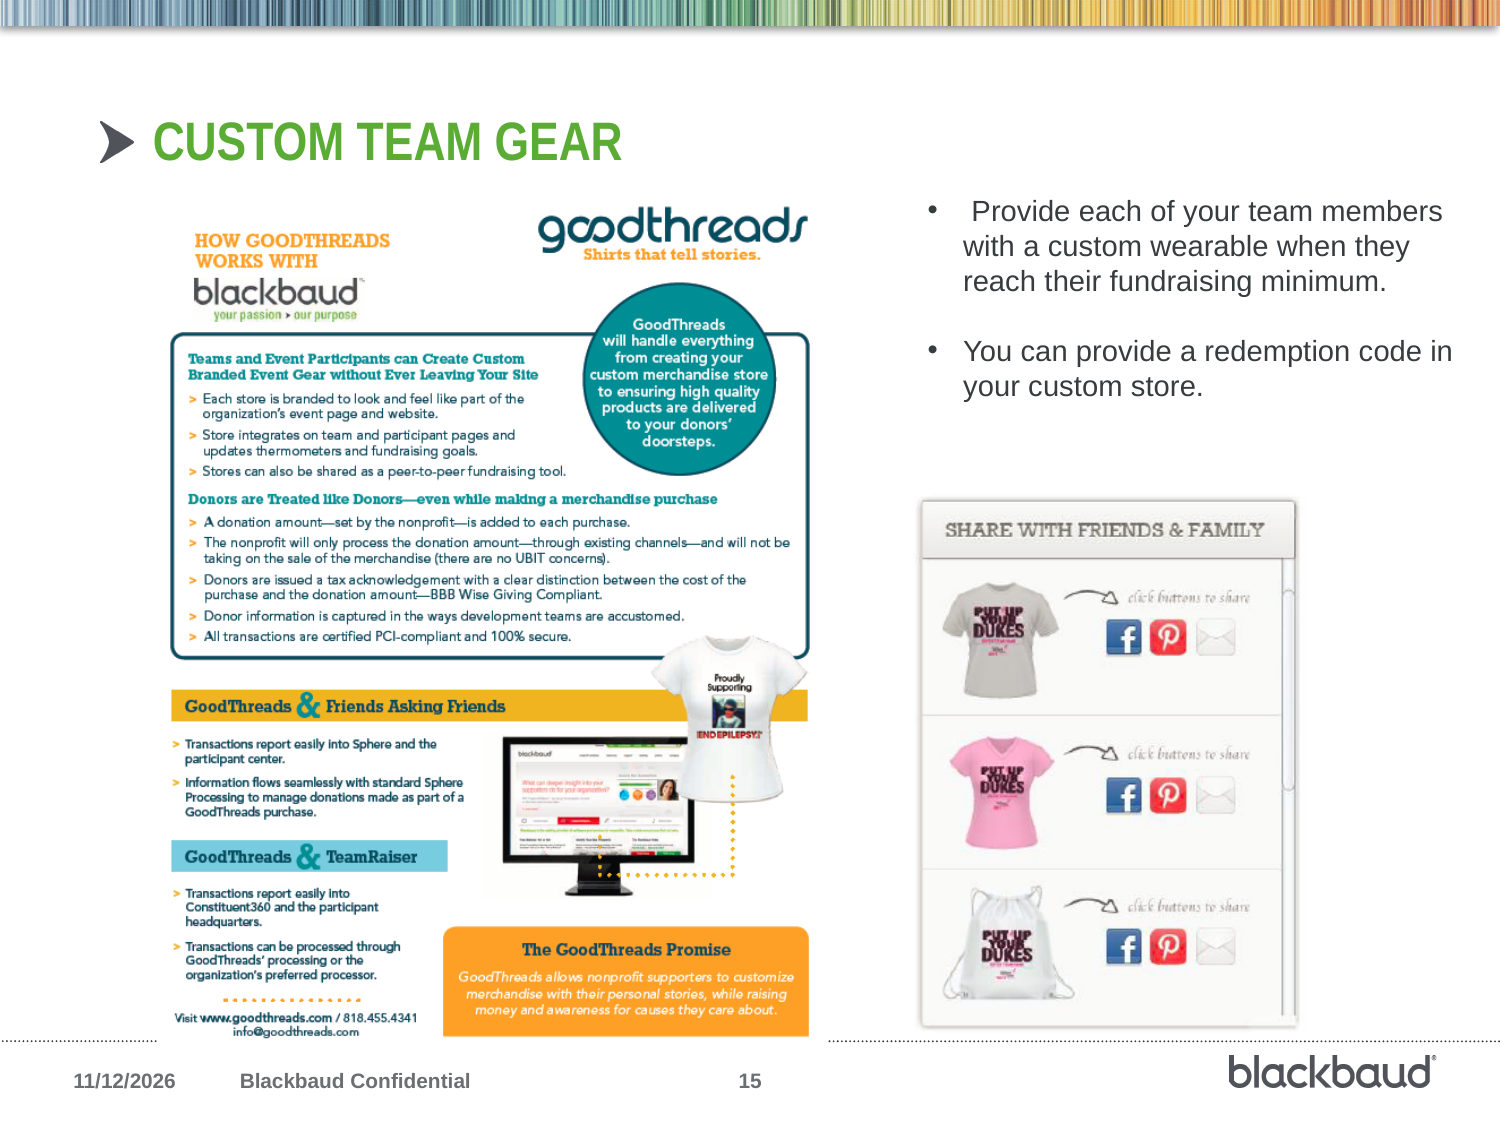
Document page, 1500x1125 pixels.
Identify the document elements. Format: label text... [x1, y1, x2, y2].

text_box Provide each of your team members with a custom wearable when they reach their fundraising minimum. You can provide a redemption code in your custom store. [912, 184, 1477, 410]
picture [912, 488, 1308, 1038]
picture [1229, 1055, 1437, 1088]
picture [100, 121, 134, 163]
picture [159, 184, 827, 1045]
title CUSTOM TEAM GEAR [138, 98, 1370, 222]
picture [0, 0, 1500, 26]
